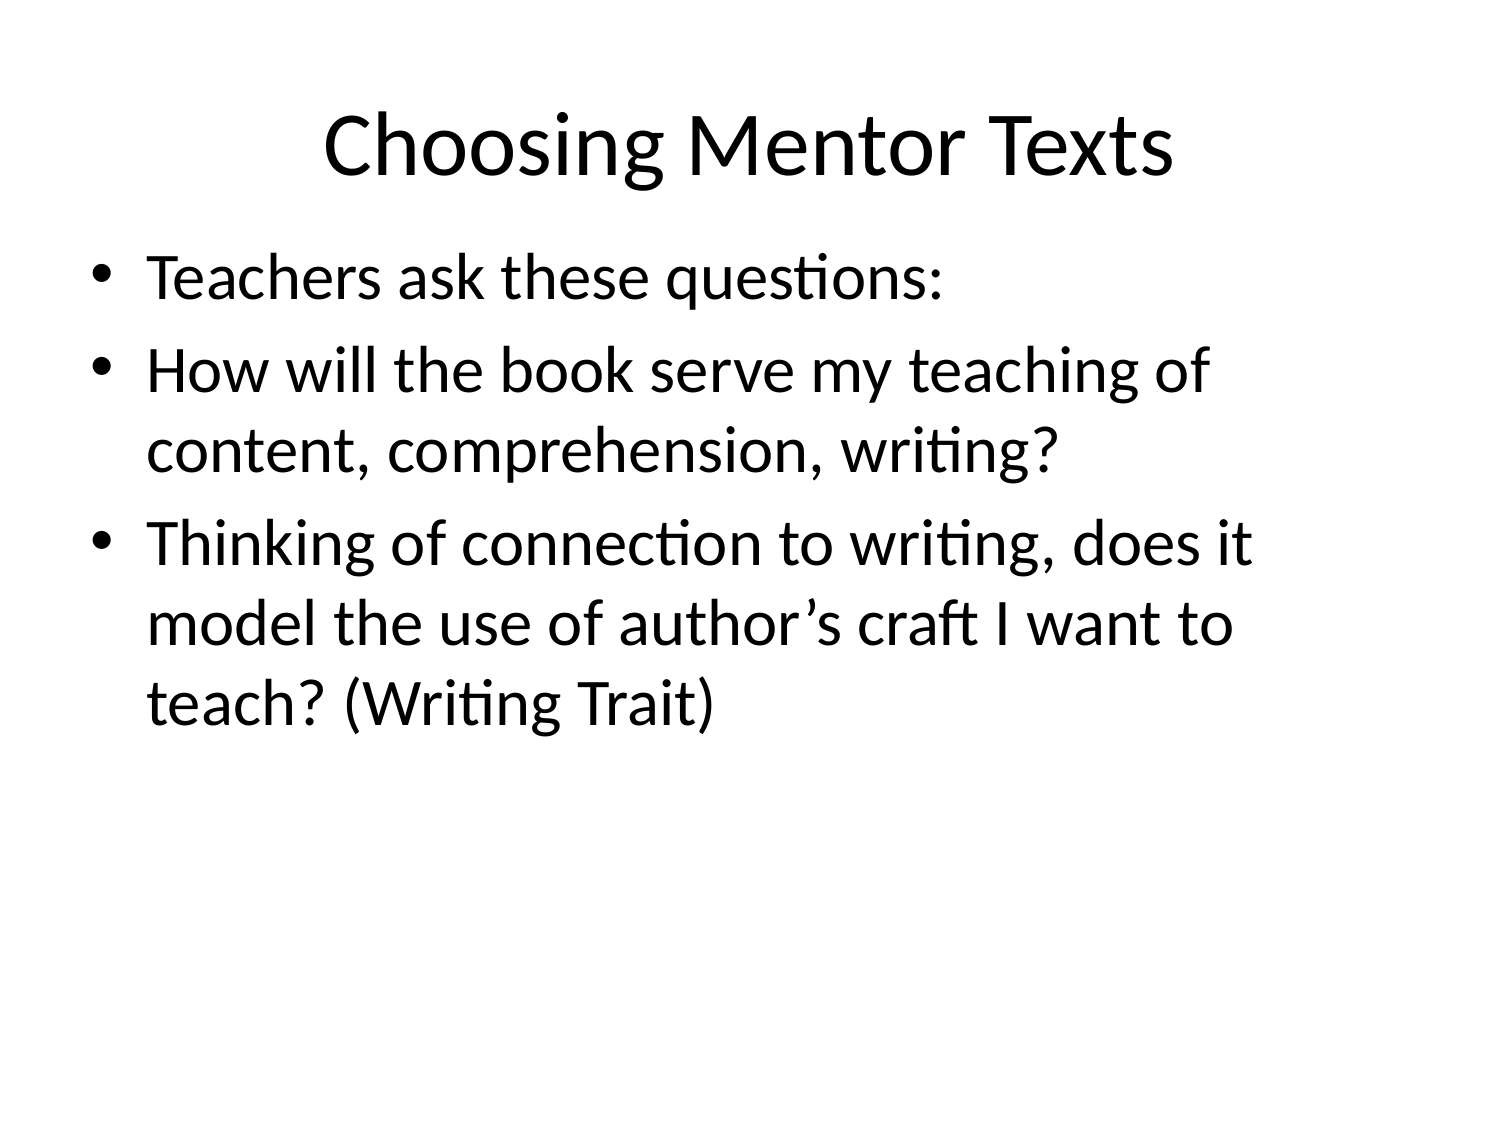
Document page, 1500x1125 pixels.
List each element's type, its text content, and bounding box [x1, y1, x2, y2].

list Teachers ask these questions: How will the book serve my teaching of content, comprehension, writing? Thinking of connection to writing, does it model the use of author’s craft I want to teach? (Writing Trait) [75, 224, 1425, 1005]
title Choosing Mentor Texts [75, 45, 1425, 224]
